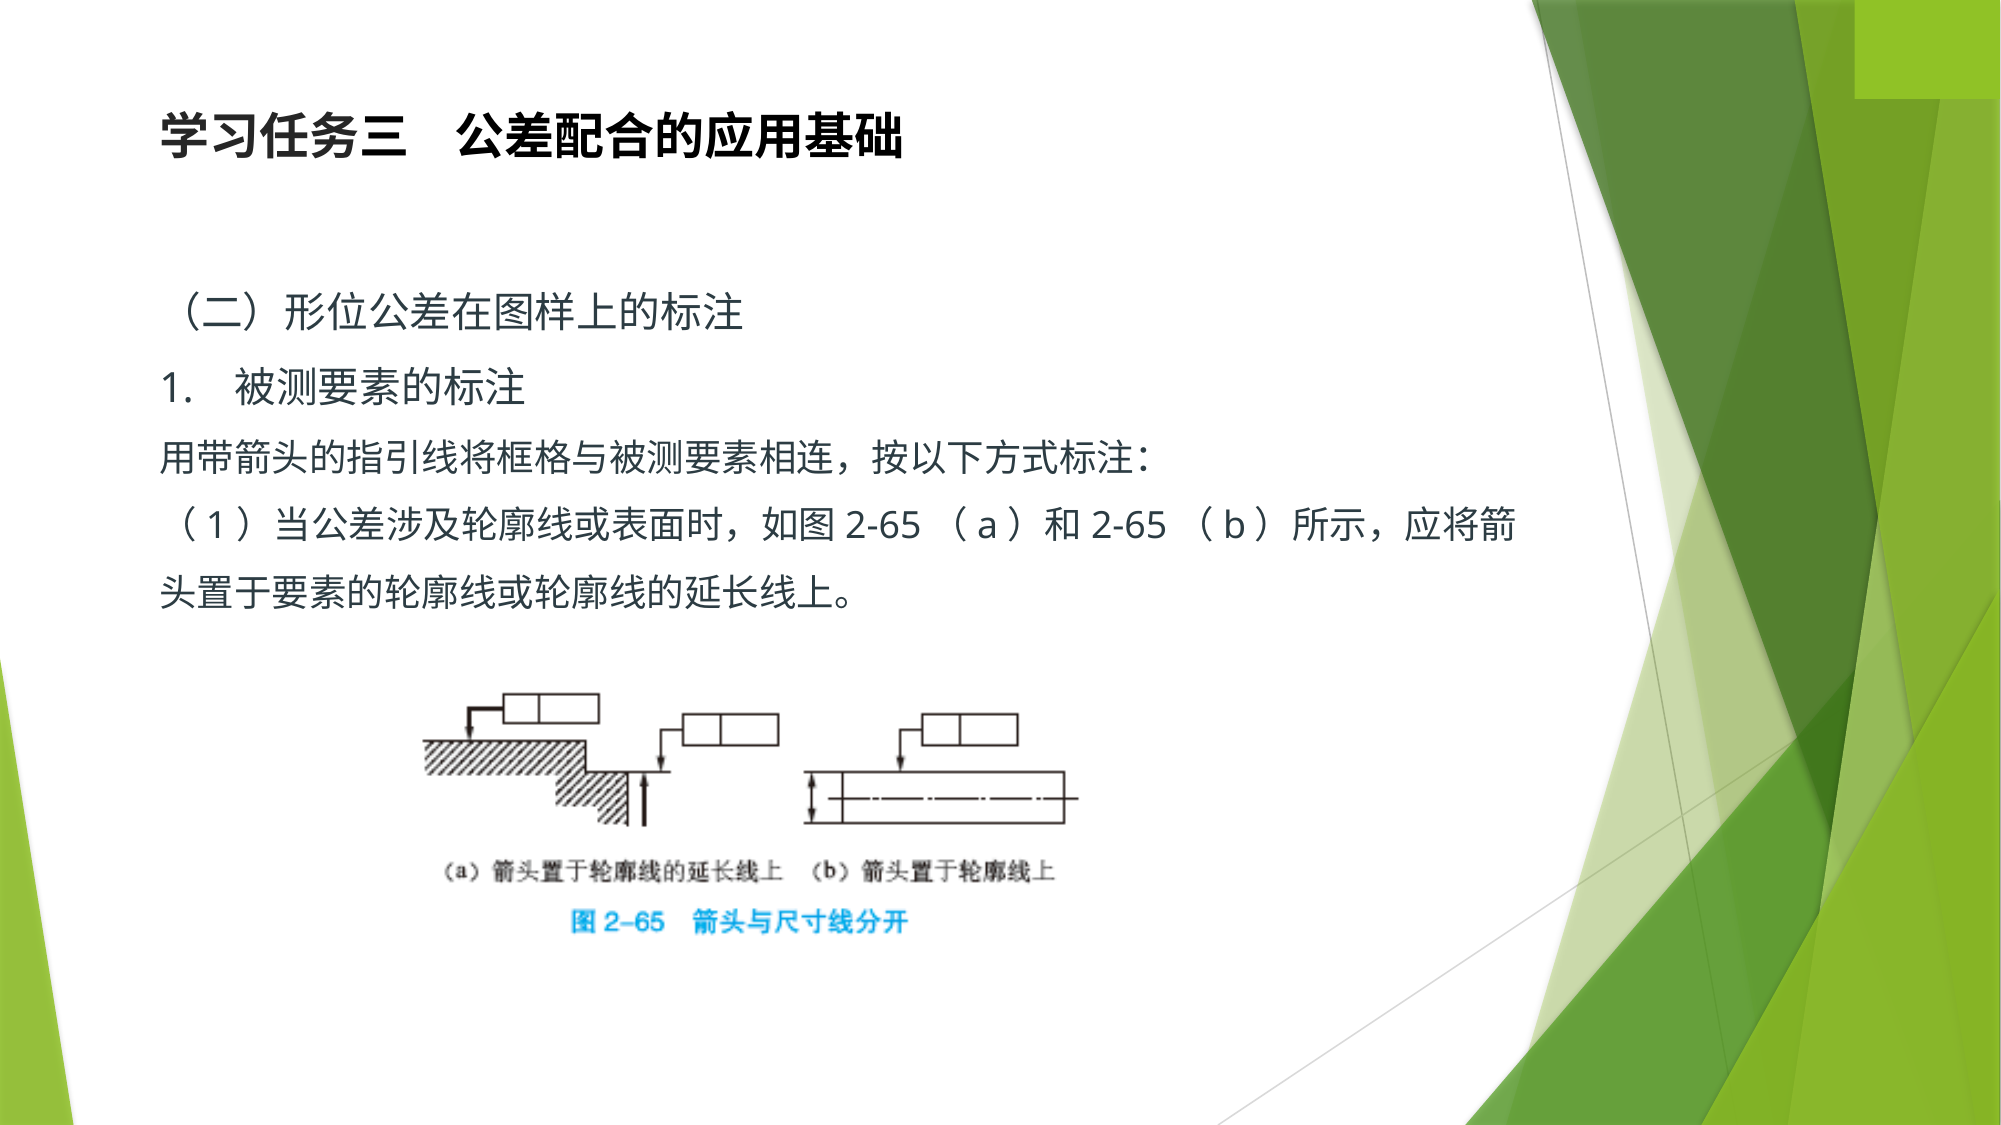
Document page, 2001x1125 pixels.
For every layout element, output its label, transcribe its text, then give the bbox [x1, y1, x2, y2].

text_box 学习任务三 公差配合的应用基础 [144, 85, 1856, 216]
text_box [1853, 0, 2000, 100]
picture [409, 675, 1120, 947]
text_box （二）形位公差在图样上的标注 被测要素的标注 用带箭头的指引线将框格与被测要素相连，按以下方式标注： （1）当公差涉及轮廓线或表面时，如图2-65（a）和2-65（b）所示，应将箭头置于要素的轮廓线或轮廓线的延长线上。 [144, 253, 1553, 621]
